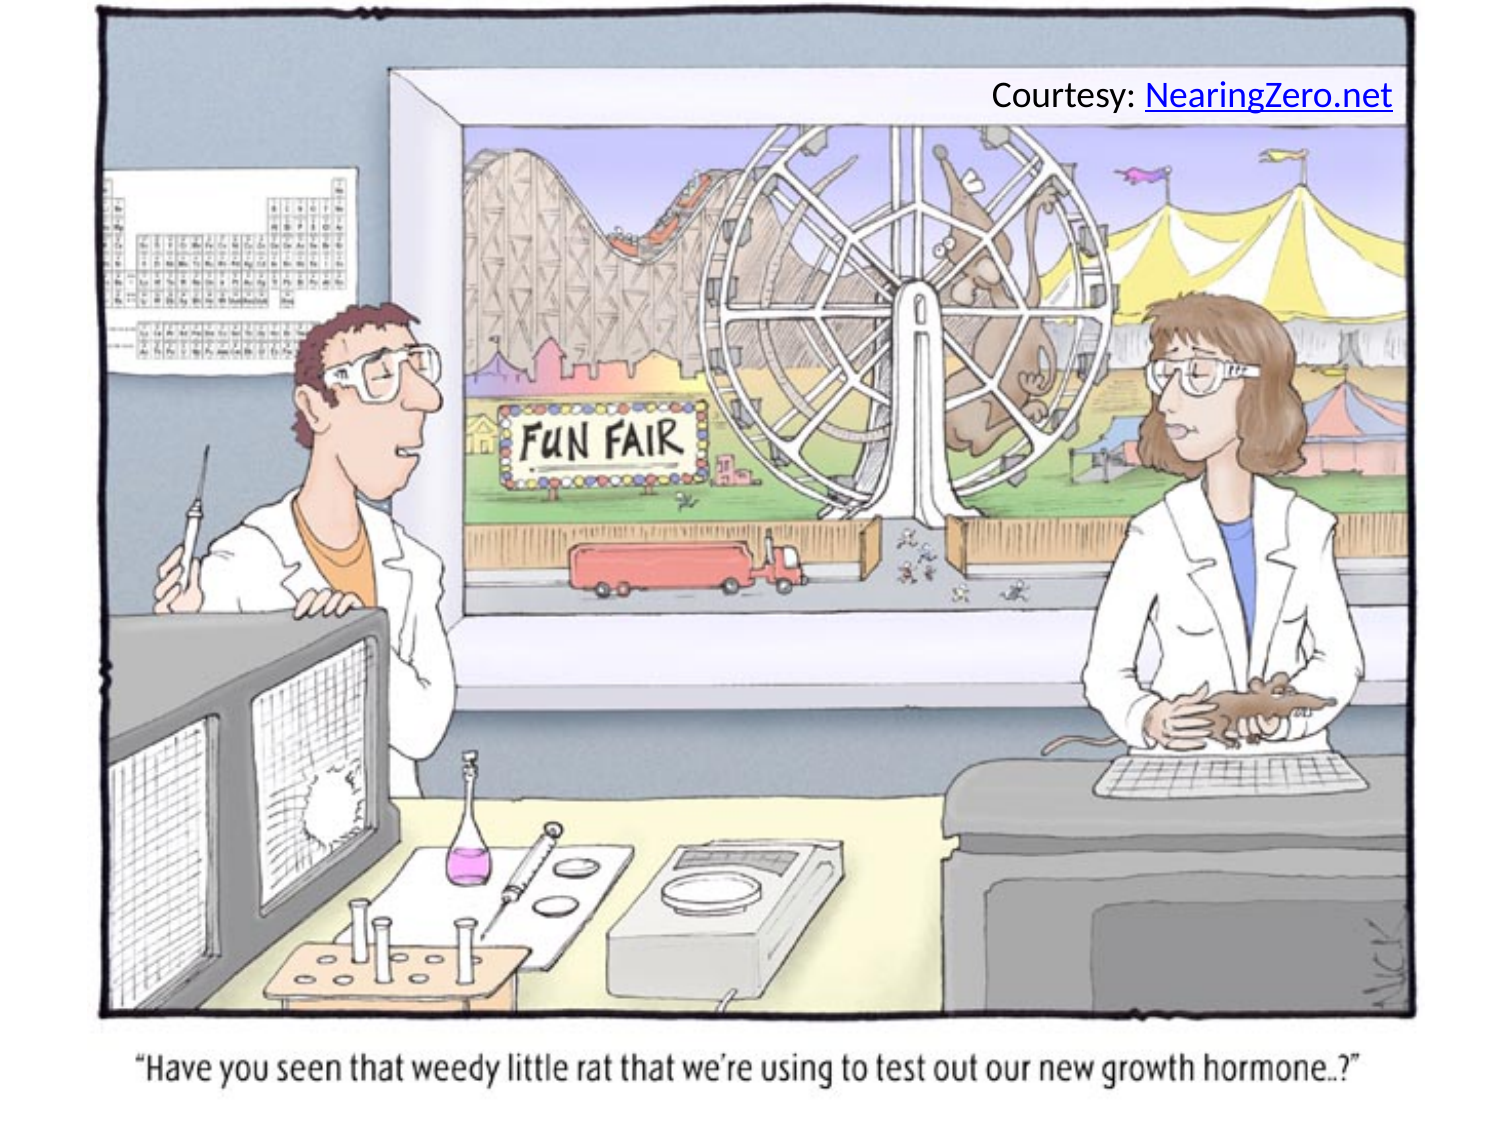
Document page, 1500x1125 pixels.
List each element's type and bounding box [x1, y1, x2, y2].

picture [87, 0, 1426, 1123]
